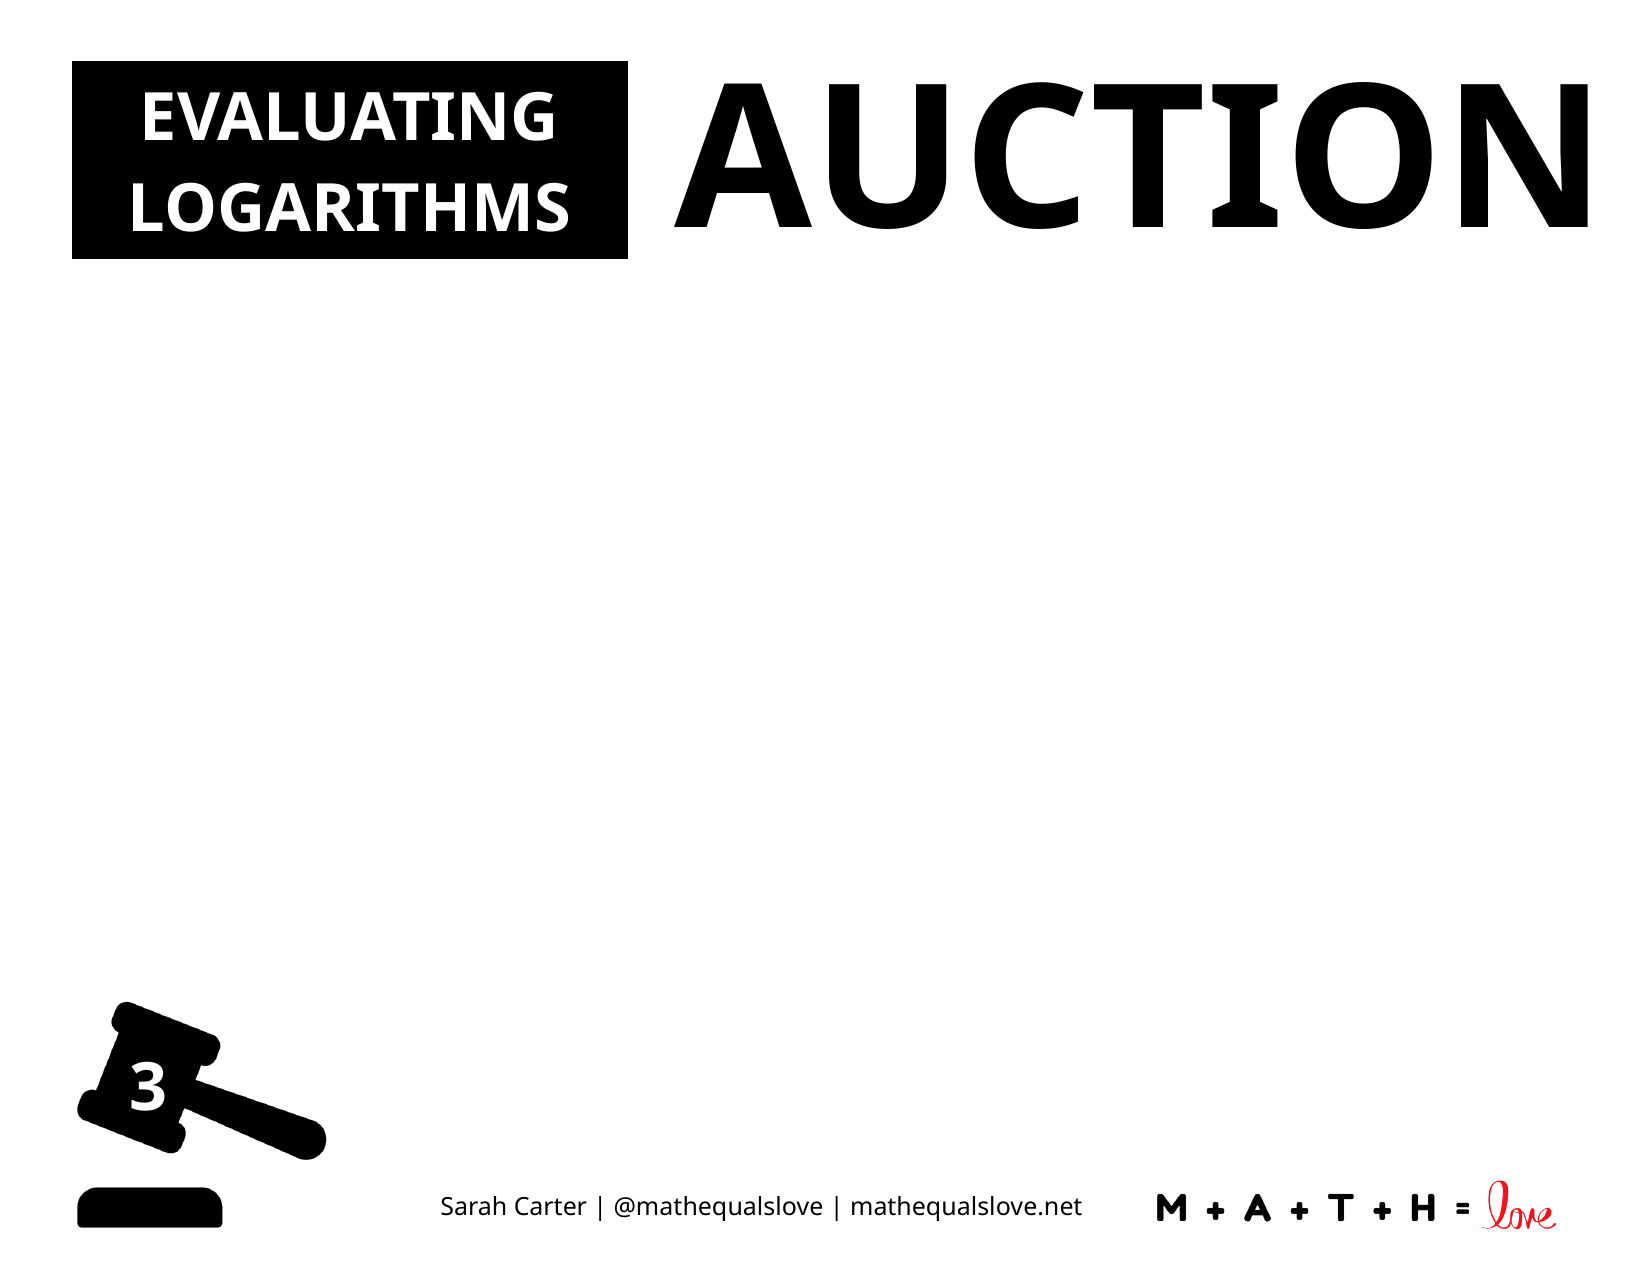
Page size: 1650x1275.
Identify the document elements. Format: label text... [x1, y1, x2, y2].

picture [1147, 1177, 1563, 1236]
table_header EVALUATING LOGARITHMS [72, 62, 626, 257]
text_box AUCTION [659, 20, 1636, 275]
picture [72, 998, 330, 1231]
text_box Sarah Carter | @mathequalslove | mathequalslove.net [330, 1183, 1147, 1228]
